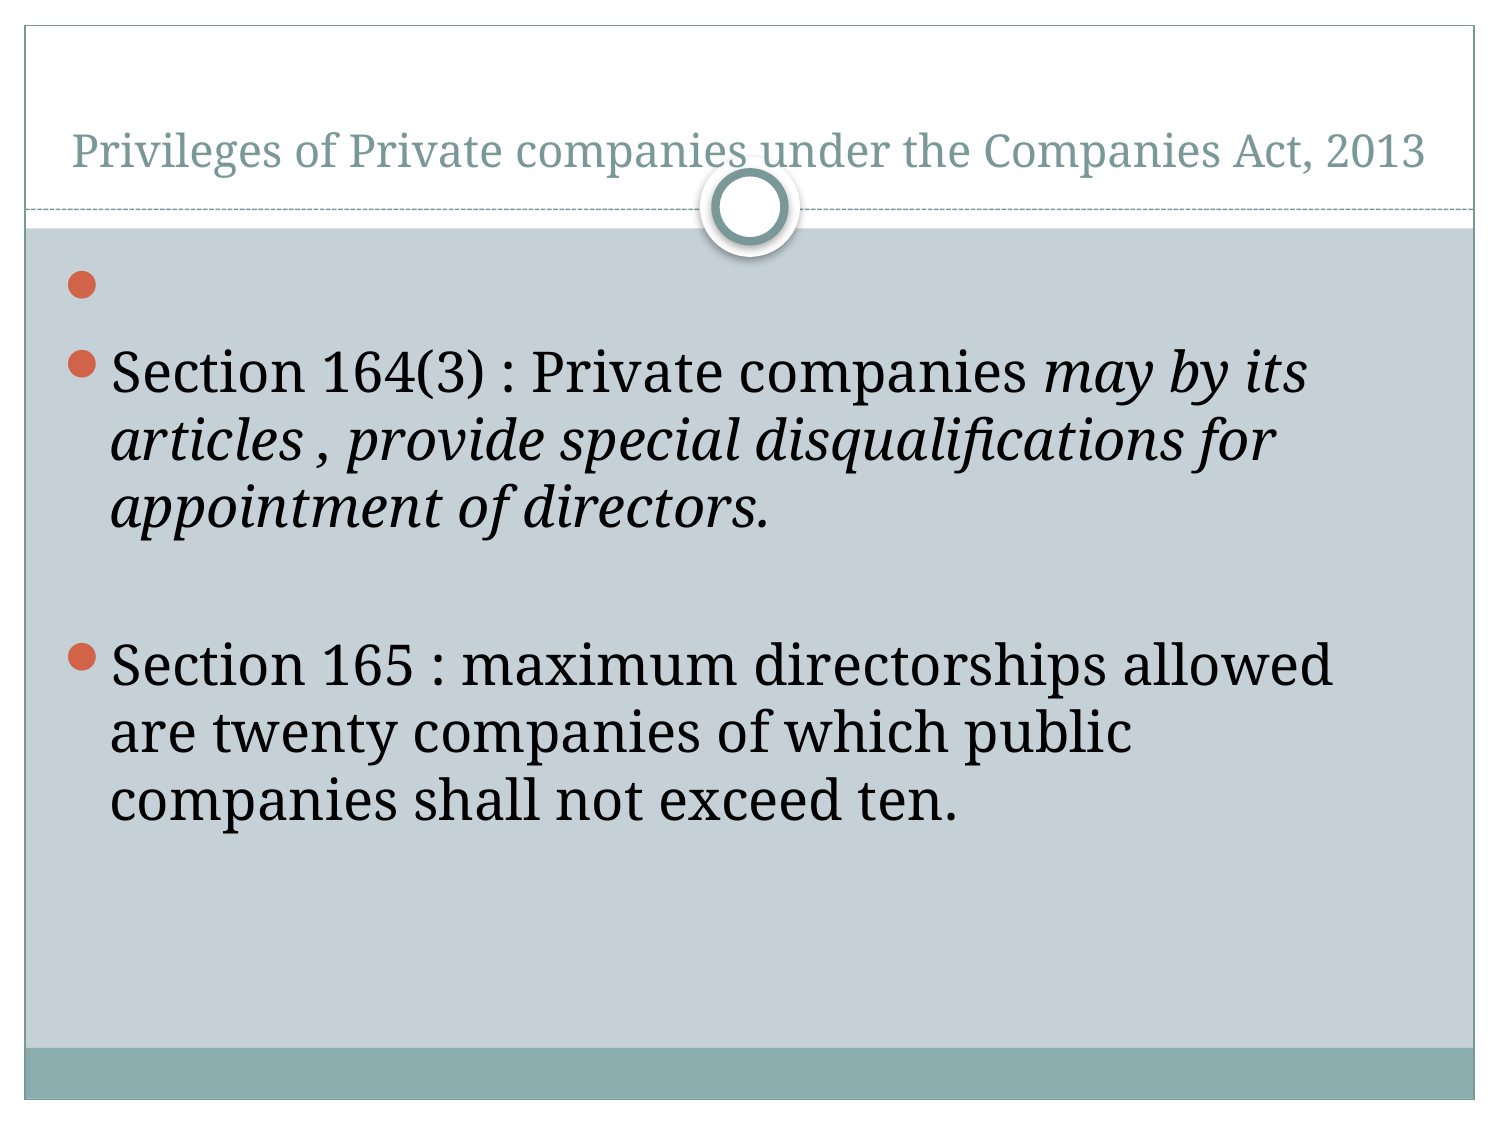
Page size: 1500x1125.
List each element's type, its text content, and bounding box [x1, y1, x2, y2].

title Privileges of Private companies under the Companies Act, 2013 [49, 60, 1450, 185]
list Section 164(3) : Private companies may by its articles , provide special disqualifications for appointment of directors. Section 165 : maximum directorships allowed are twenty companies of which public companies shall not exceed ten. [49, 250, 1445, 1001]
